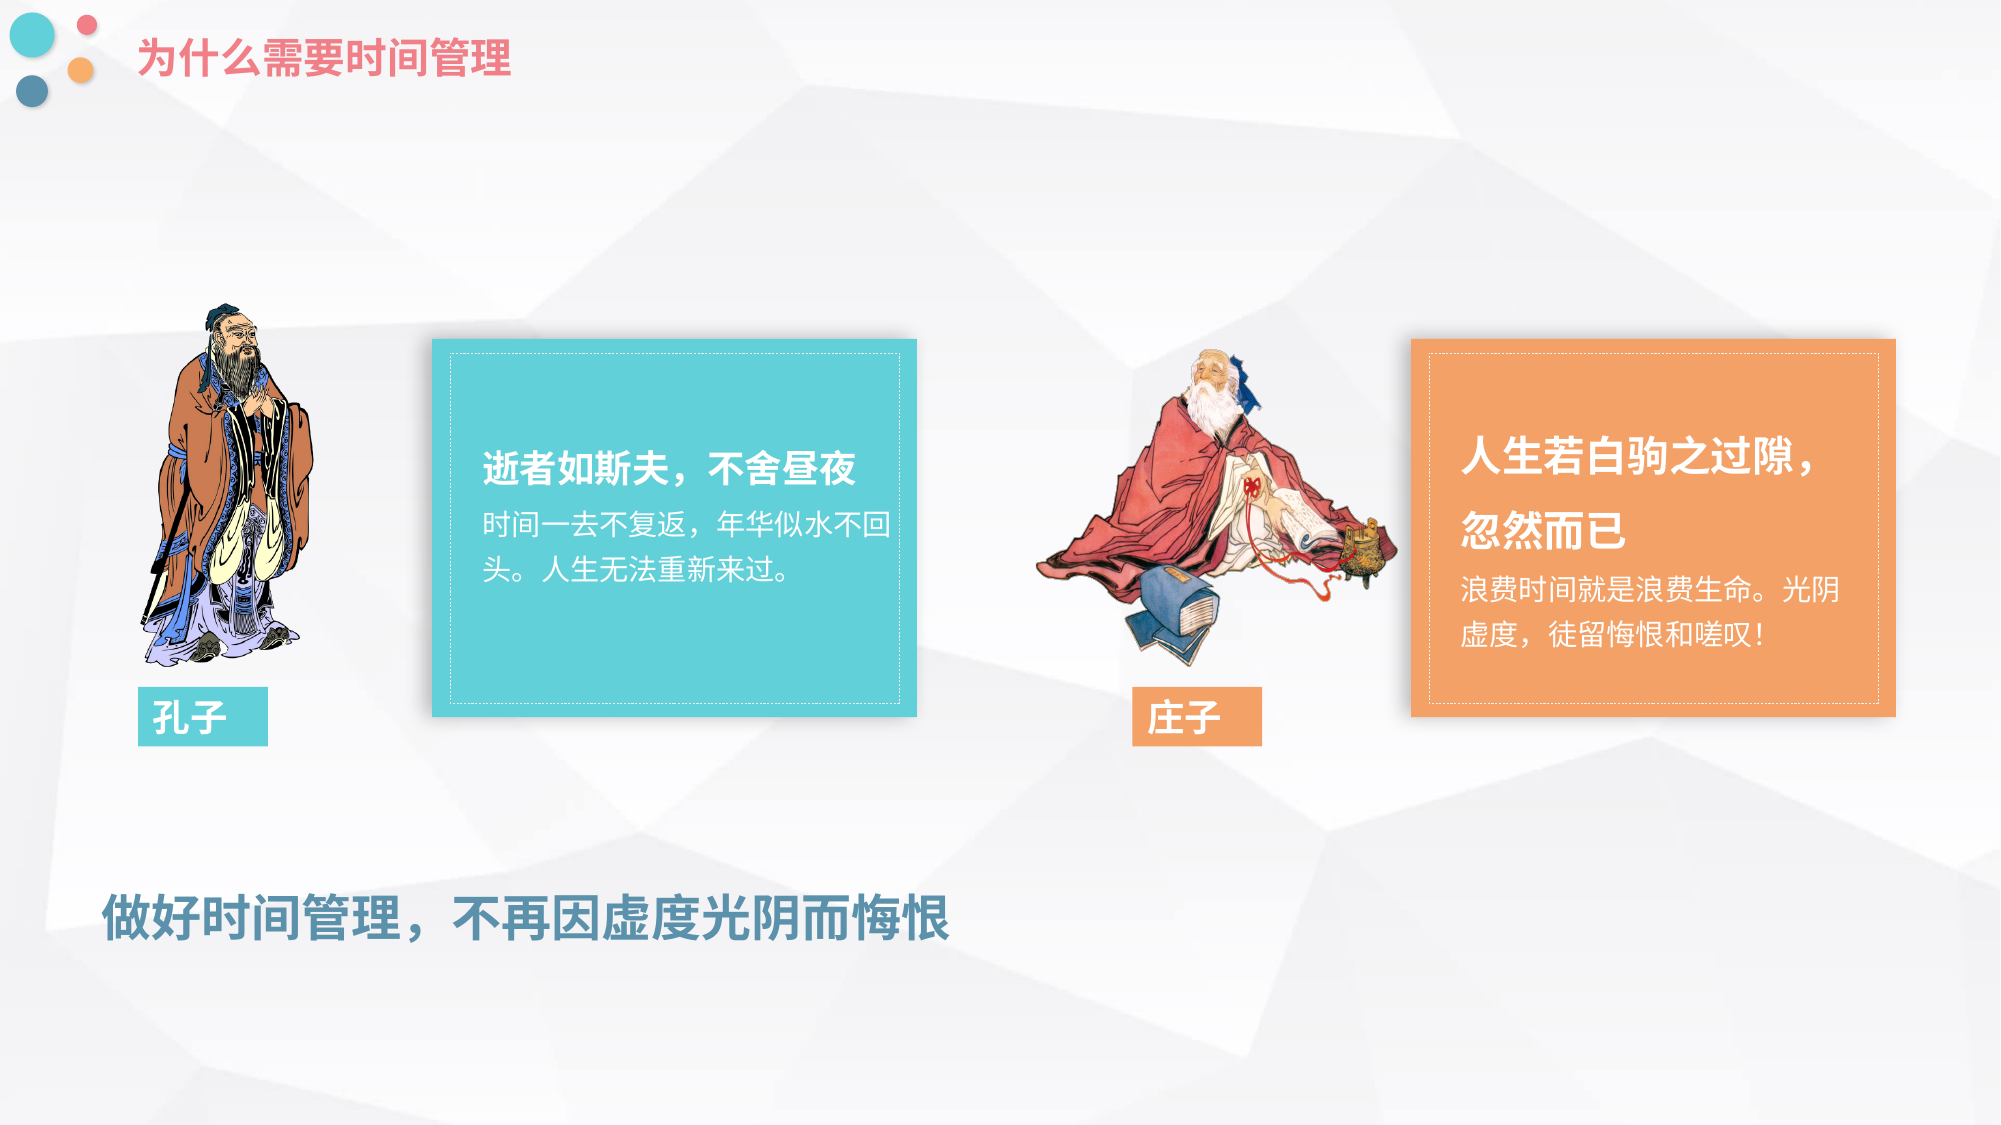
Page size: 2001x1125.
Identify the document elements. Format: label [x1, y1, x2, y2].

text_box [432, 338, 917, 718]
picture [0, 0, 2000, 1125]
text_box [1411, 338, 1896, 718]
